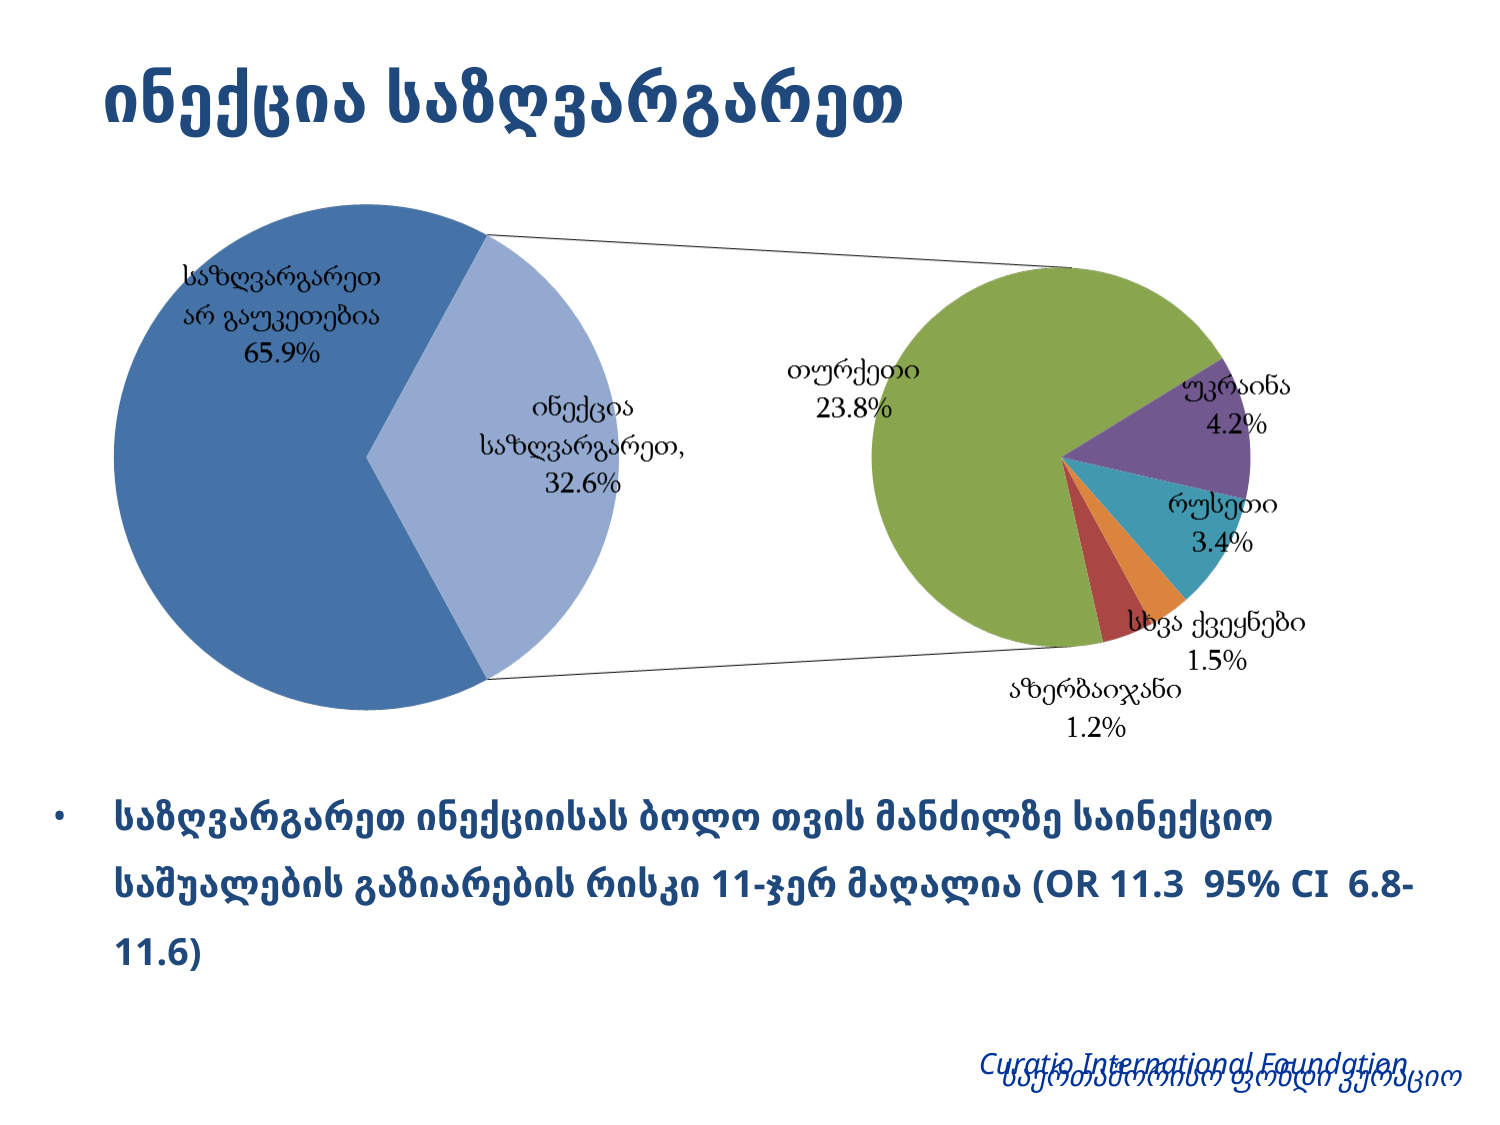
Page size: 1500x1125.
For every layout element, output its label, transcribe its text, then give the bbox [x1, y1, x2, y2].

picture [112, 87, 1313, 813]
footer Curatio International Foundation [937, 1037, 1450, 1091]
text_box საერთაშორისო ფონდი კურაციო [974, 1050, 1488, 1103]
text_box საზღვარგარეთ ინექციისას ბოლო თვის მანძილზე საინექციო საშუალების გაზიარების რისკი 11-ჯერ მაღალია (OR 11.3 95% CI 6.8-11.6) [37, 762, 1500, 907]
text_box ინექცია საზღვარგარეთ [87, 37, 1438, 155]
